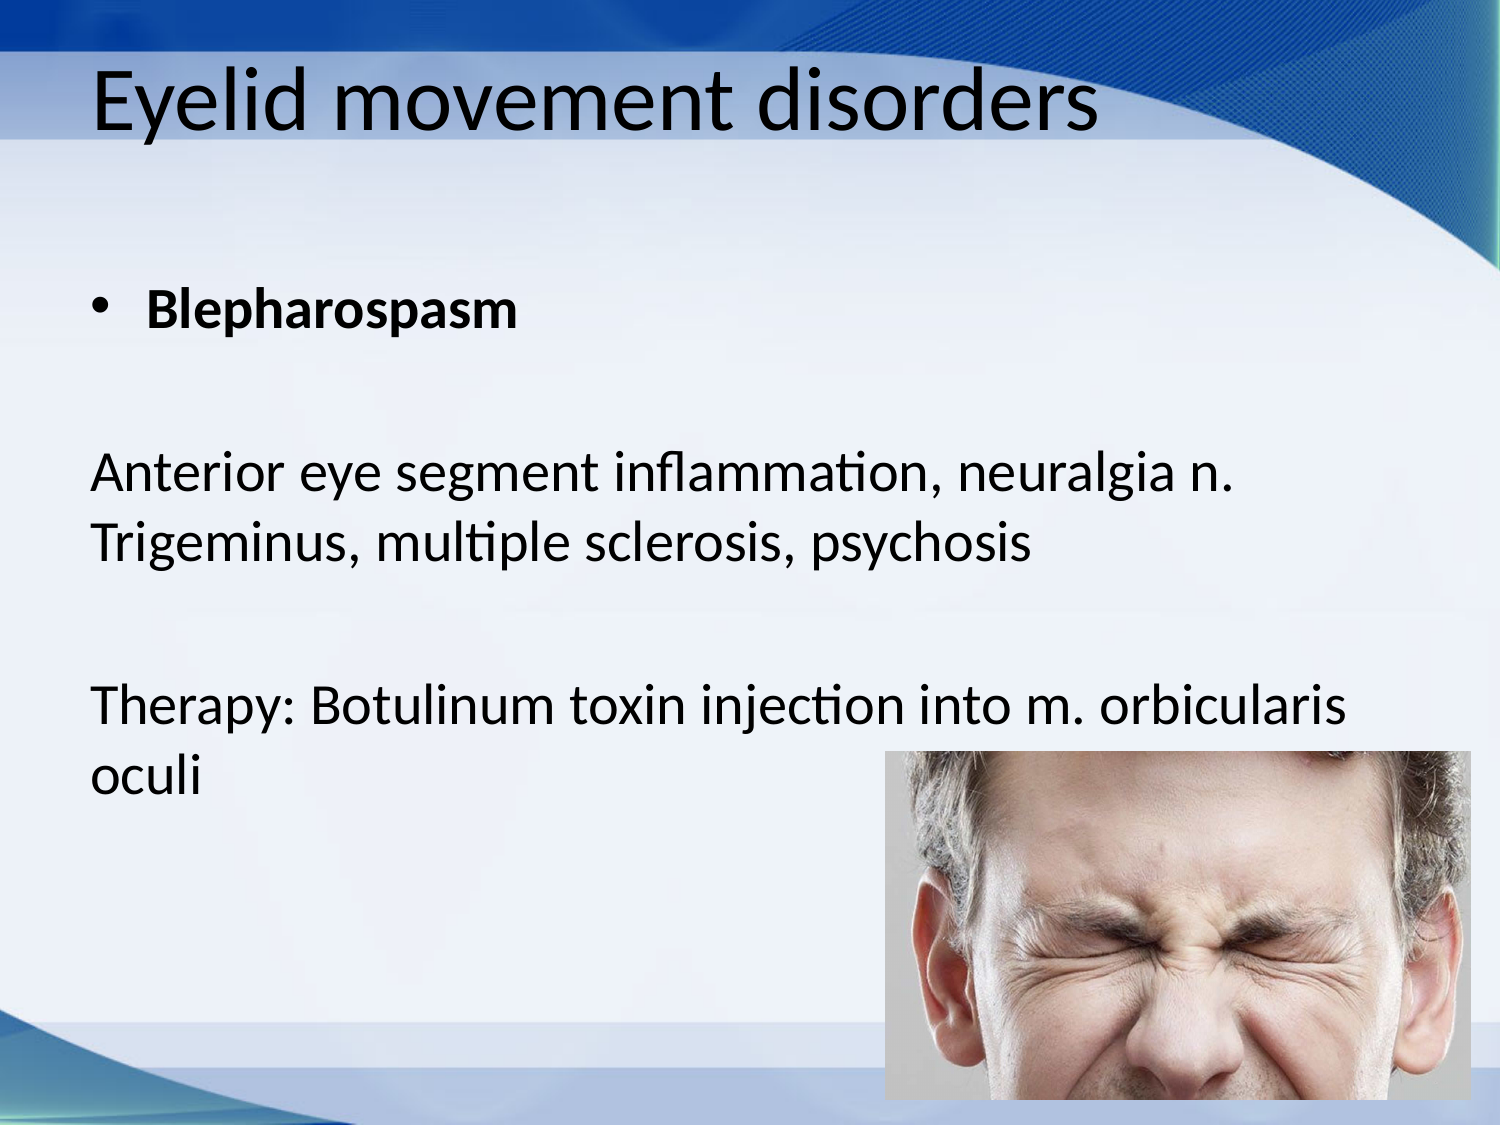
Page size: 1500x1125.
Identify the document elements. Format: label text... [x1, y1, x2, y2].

picture [0, 0, 1500, 1125]
title Eyelid movement disorders [76, 0, 1427, 188]
list Blepharospasm Anterior eye segment inflammation, neuralgia n. Trigeminus, multiple sclerosis, psychosis Therapy: Botulinum toxin injection into m. orbicularis oculi [75, 262, 1425, 1005]
